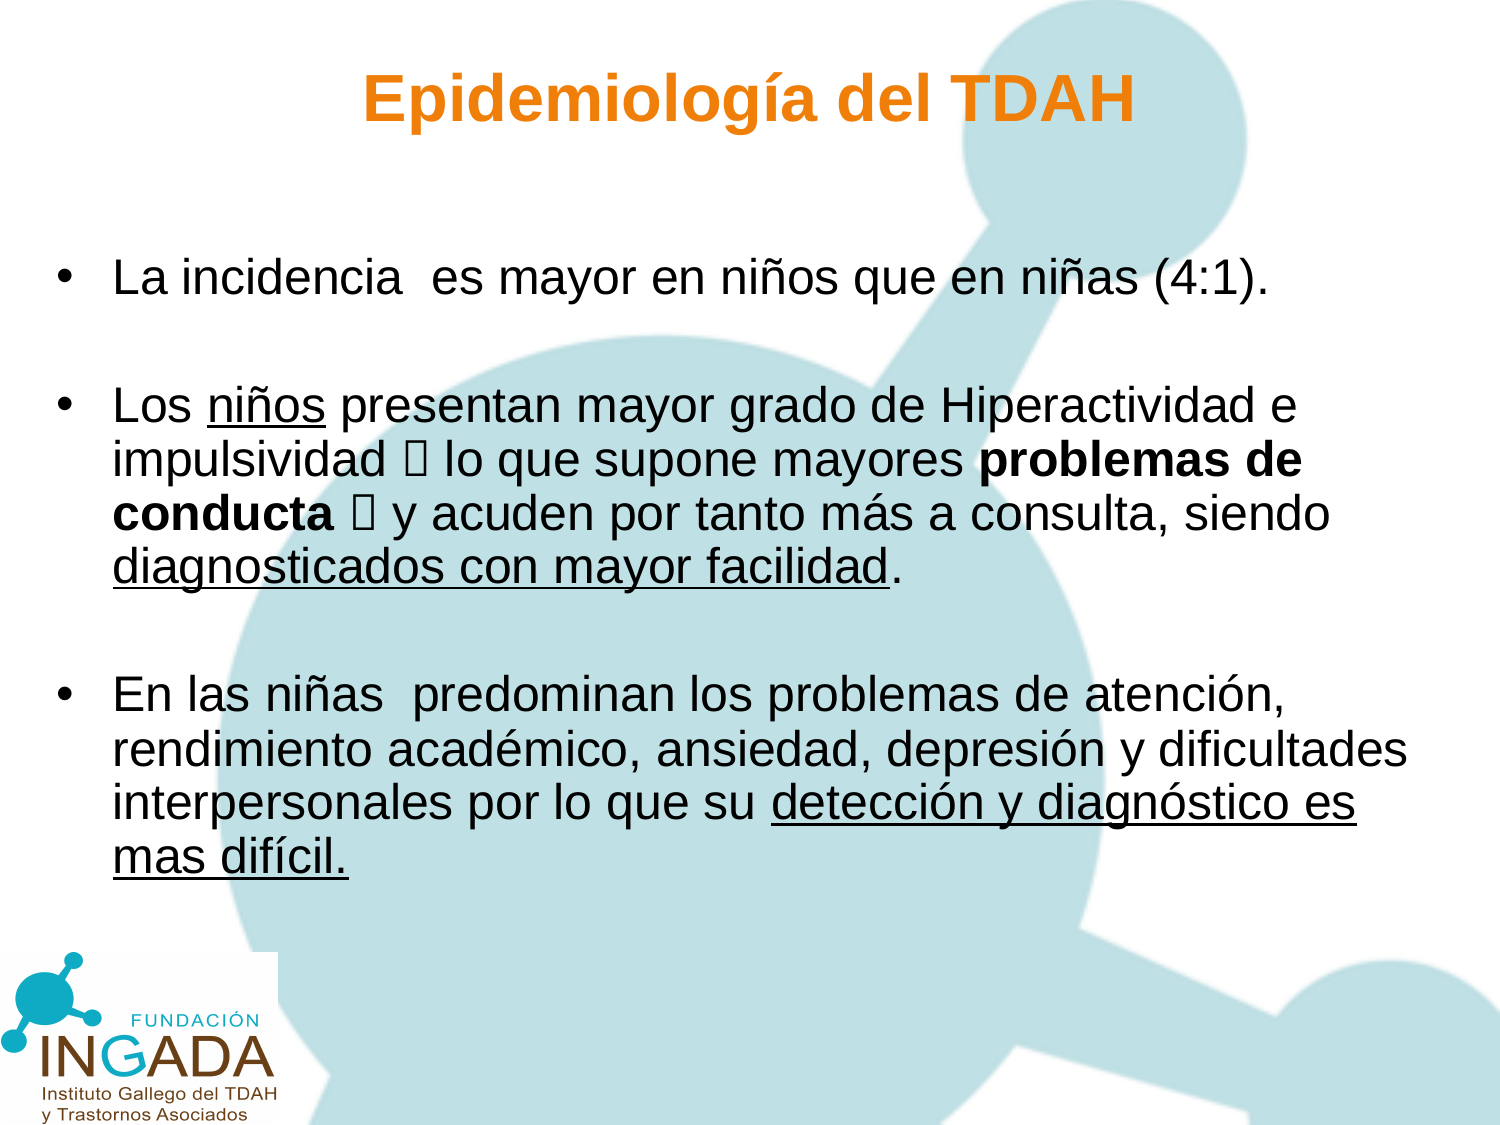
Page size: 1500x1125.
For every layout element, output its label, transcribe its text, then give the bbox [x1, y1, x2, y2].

list La incidencia es mayor en niños que en niñas (4:1). Los niños presentan mayor grado de Hiperactividad e impulsividad  lo que supone mayores problemas de conducta  y acuden por tanto más a consulta, siendo diagnosticados con mayor facilidad. En las niñas predominan los problemas de atención, rendimiento académico, ansiedad, depresión y dificultades interpersonales por lo que su detección y diagnóstico es mas difícil. [41, 243, 1459, 988]
picture [1, 952, 278, 1124]
title Epidemiología del TDAH [75, 19, 1425, 207]
